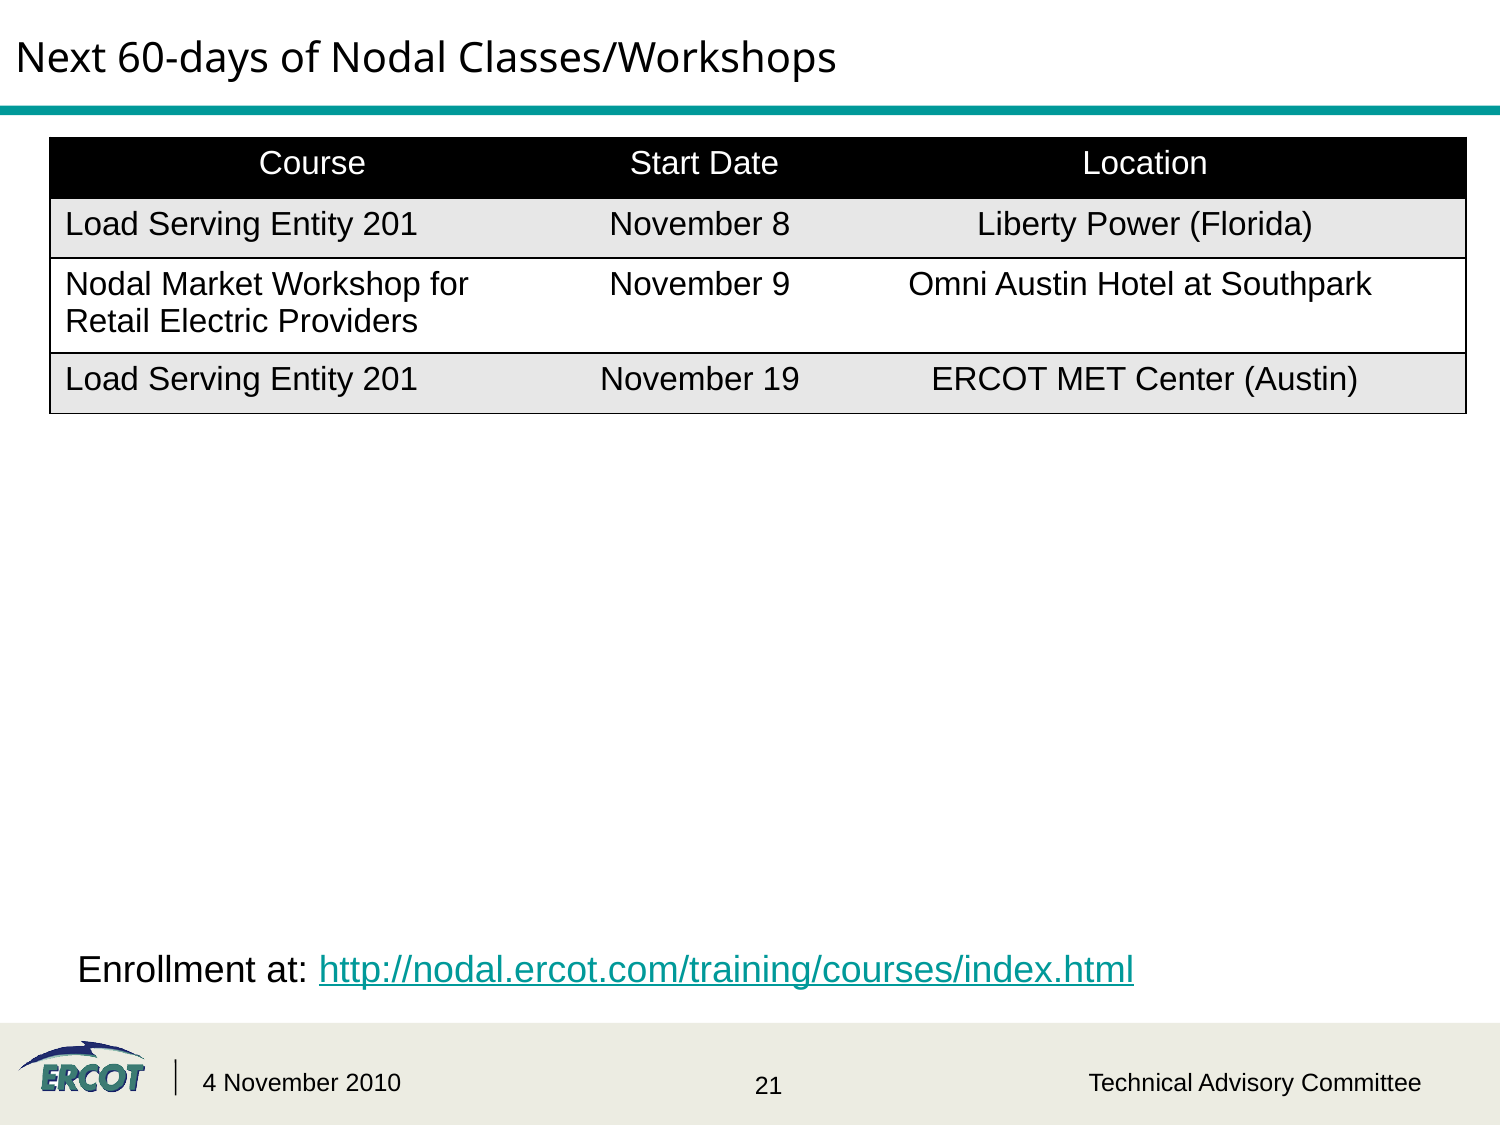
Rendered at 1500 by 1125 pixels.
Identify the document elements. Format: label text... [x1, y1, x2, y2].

table_cell Liberty Power (Florida) [825, 199, 1465, 257]
table_header Location [825, 138, 1465, 197]
table_cell Nodal Market Workshop for Retail Electric Providers [51, 259, 575, 352]
table_cell November 19 [575, 354, 825, 413]
title Next 60-days of Nodal Classes/Workshops [0, 0, 1451, 113]
table_cell Omni Austin Hotel at Southpark [825, 259, 1465, 352]
table_cell November 9 [575, 259, 825, 352]
footer Technical Advisory Committee [962, 1059, 1438, 1125]
table_cell November 8 [575, 199, 825, 257]
table_header Start Date [575, 138, 825, 197]
picture [10, 1031, 151, 1111]
table_cell Load Serving Entity 201 [51, 354, 575, 413]
table_cell ERCOT MET Center (Austin) [825, 354, 1465, 413]
text_box Enrollment at: http://nodal.ercot.com/training/courses/index.html [62, 937, 1225, 998]
table_header Course [51, 138, 575, 197]
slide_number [187, 1059, 538, 1125]
table_cell Load Serving Entity 201 [51, 199, 575, 257]
